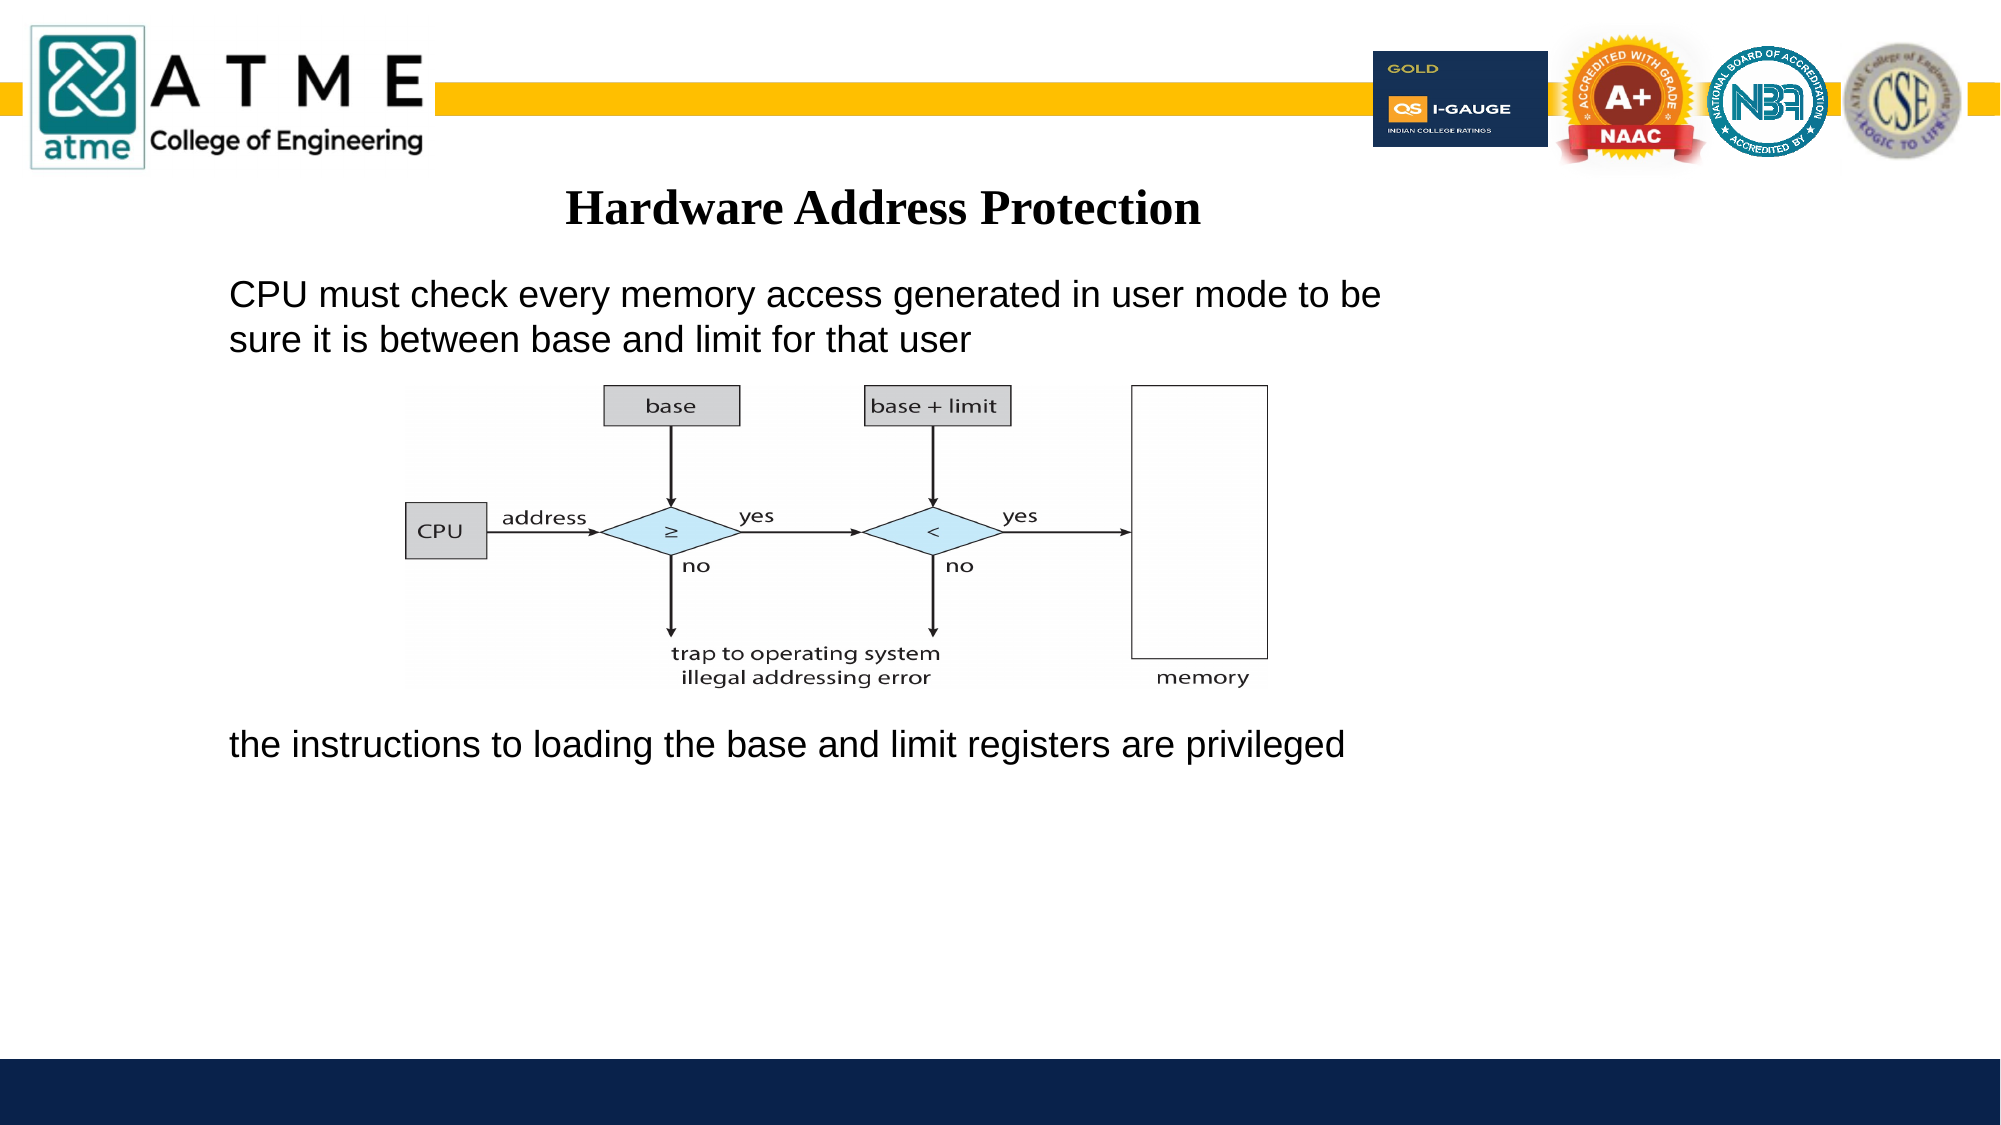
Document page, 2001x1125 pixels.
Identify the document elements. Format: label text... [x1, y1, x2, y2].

picture [22, 15, 435, 178]
picture [405, 384, 1268, 689]
title Hardware Address Protection [550, 167, 1822, 263]
picture [1373, 20, 1828, 167]
picture [1840, 26, 1968, 176]
picture [0, 1059, 2001, 1125]
list CPU must check every memory access generated in user mode to be sure it is between base and limit for that user the instructions to loading the base and limit registers are privileged [214, 262, 1425, 1019]
